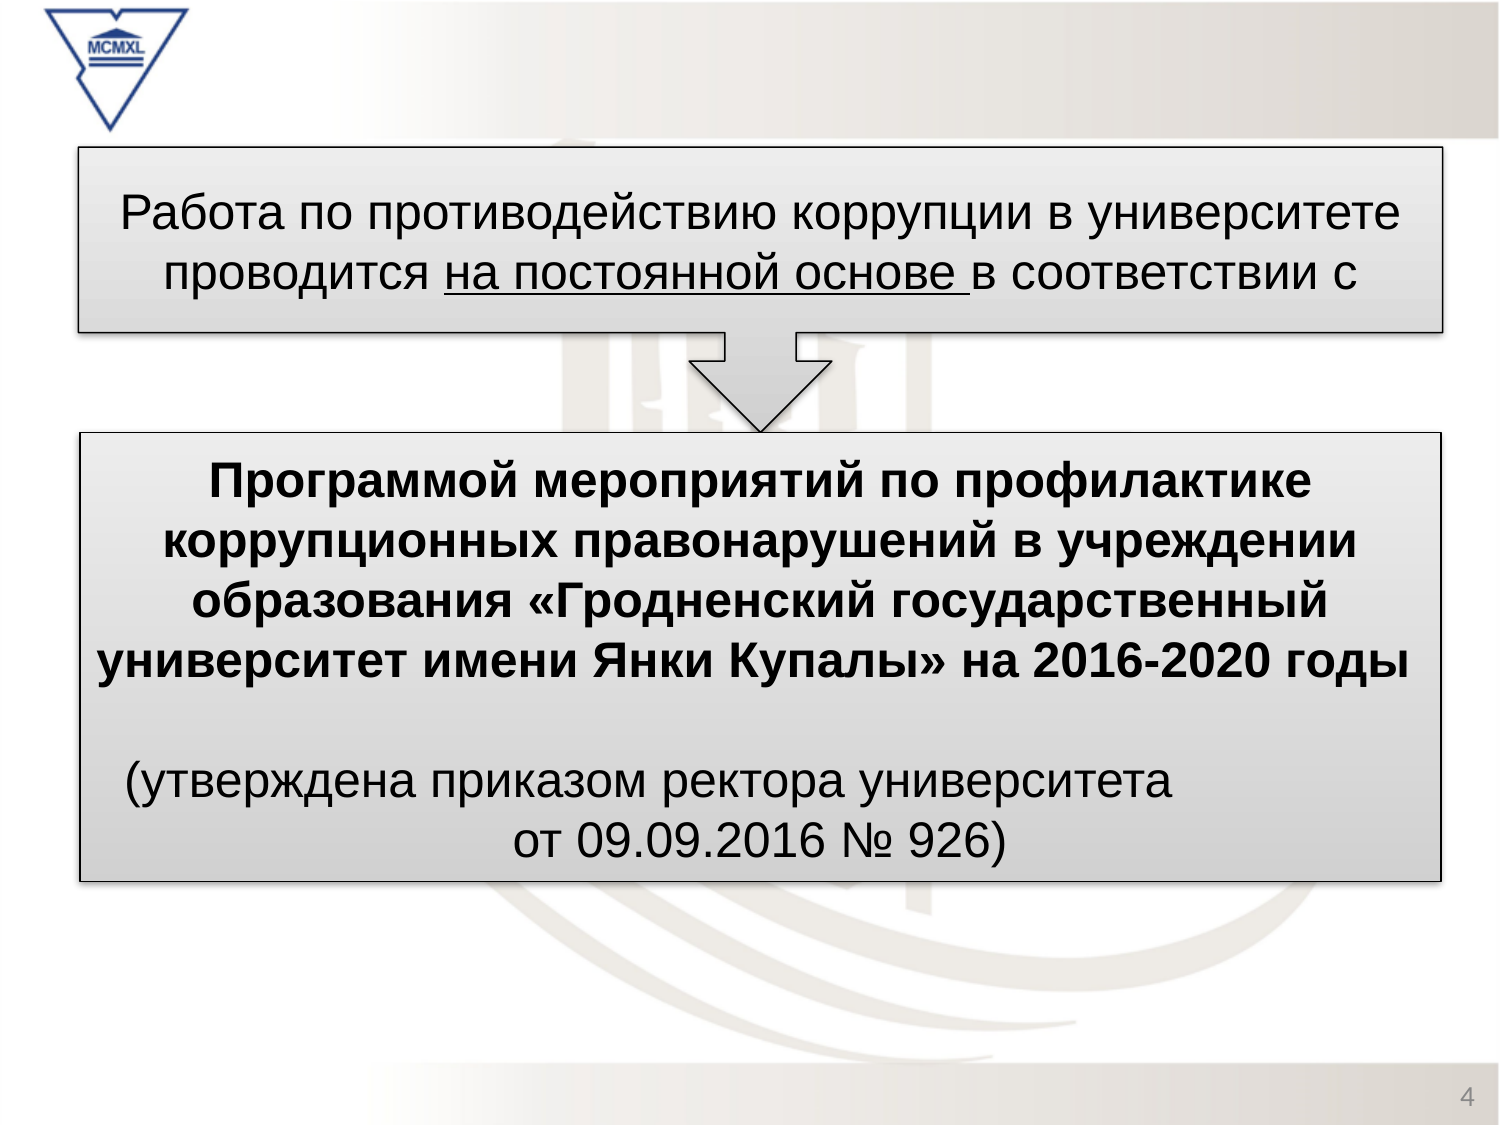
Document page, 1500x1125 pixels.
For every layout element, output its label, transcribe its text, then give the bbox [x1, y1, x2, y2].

text_box Работа по противодействию коррупции в университете проводится на постоянной основе в соответствии с [77, 146, 1444, 430]
text_box Программой мероприятий по профилактике коррупционных правонарушений в учреждении образования «Гродненский государственный университет имени Янки Купалы» на 2016-2020 годы (утверждена приказом ректора университета от 09.09.2016 № 926) [79, 432, 1442, 882]
slide_number 4 [1139, 1065, 1490, 1125]
picture [0, 1, 1500, 1125]
